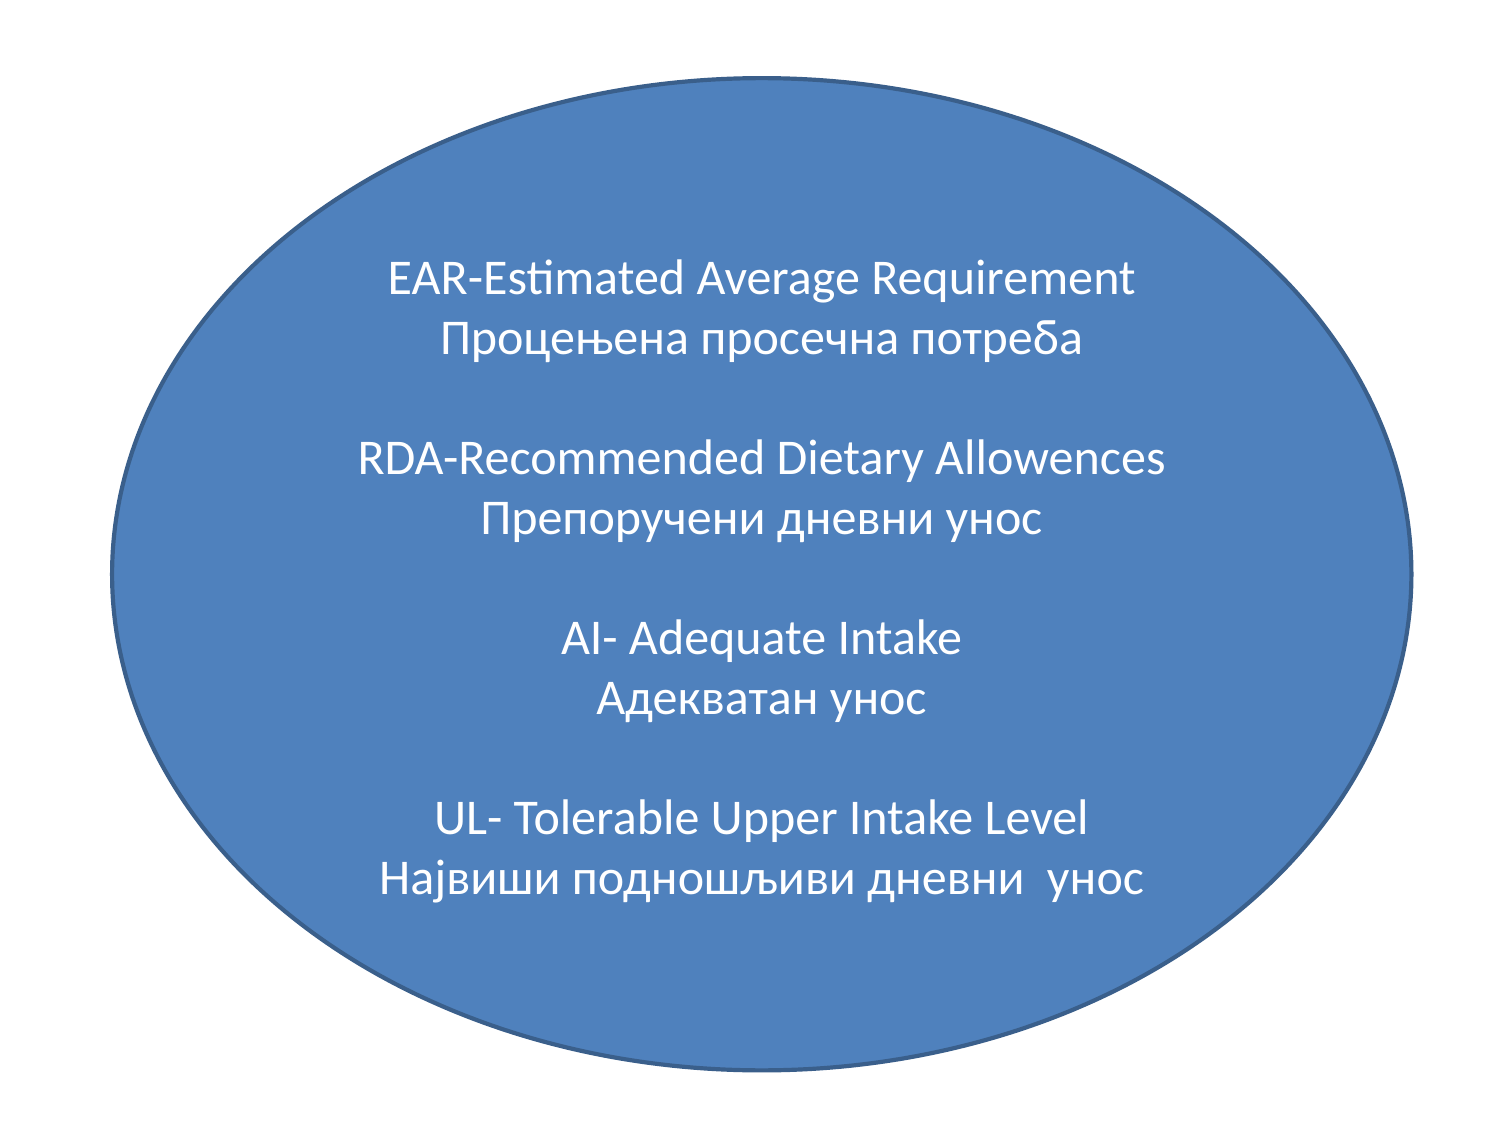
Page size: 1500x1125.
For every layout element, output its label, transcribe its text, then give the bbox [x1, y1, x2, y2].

text_box EAR-Estimated Average Requirement Процењена просечна потреба RDA-Recommended Dietary Allowences Препоручени дневни унос AI- Adequate Intake Адекватан унос UL- Tolerable Upper Intake Level Највиши подношљиви дневни унос [109, 76, 1414, 1073]
